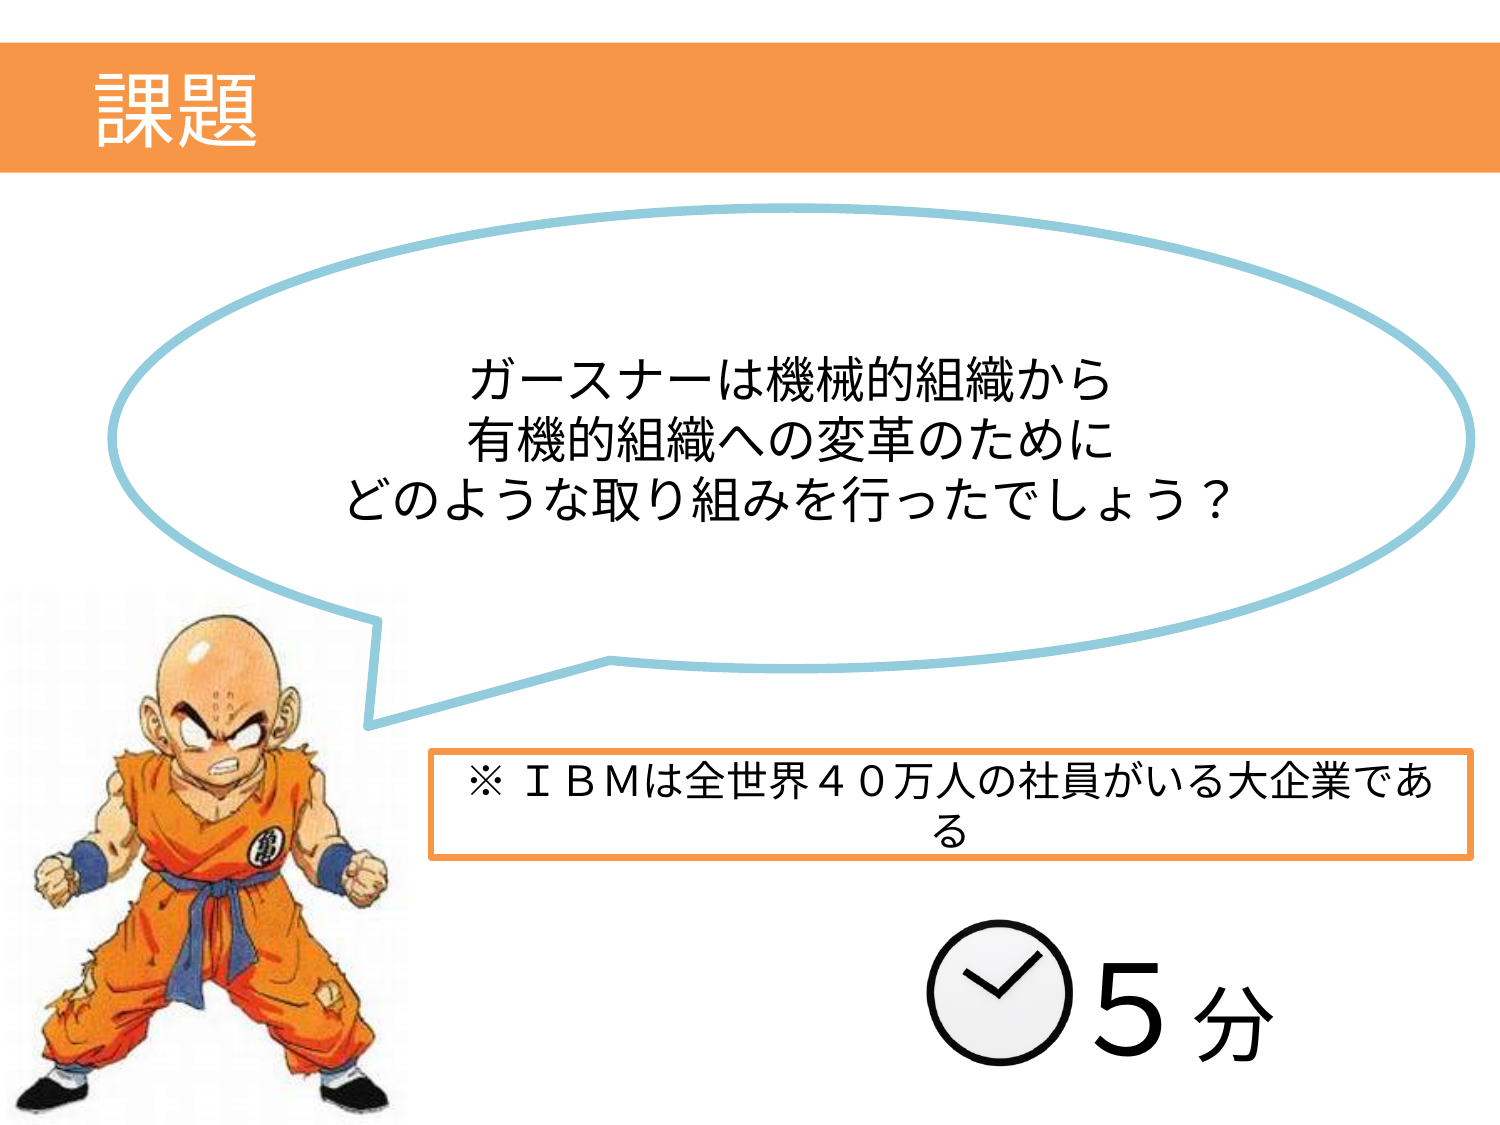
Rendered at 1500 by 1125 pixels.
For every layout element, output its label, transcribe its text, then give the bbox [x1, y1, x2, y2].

text_box ５分 [1053, 922, 1292, 1088]
text_box ※ＩＢＭは全世界４０万人の社員がいる大企業である [429, 749, 1473, 860]
picture [921, 915, 1076, 1069]
text_box ガースナーは機械的組織から 有機的組織への変革のために どのような取り組みを行ったでしょう？ [110, 205, 1473, 717]
picture [5, 589, 408, 1125]
text_box 課題 [0, 41, 1500, 175]
